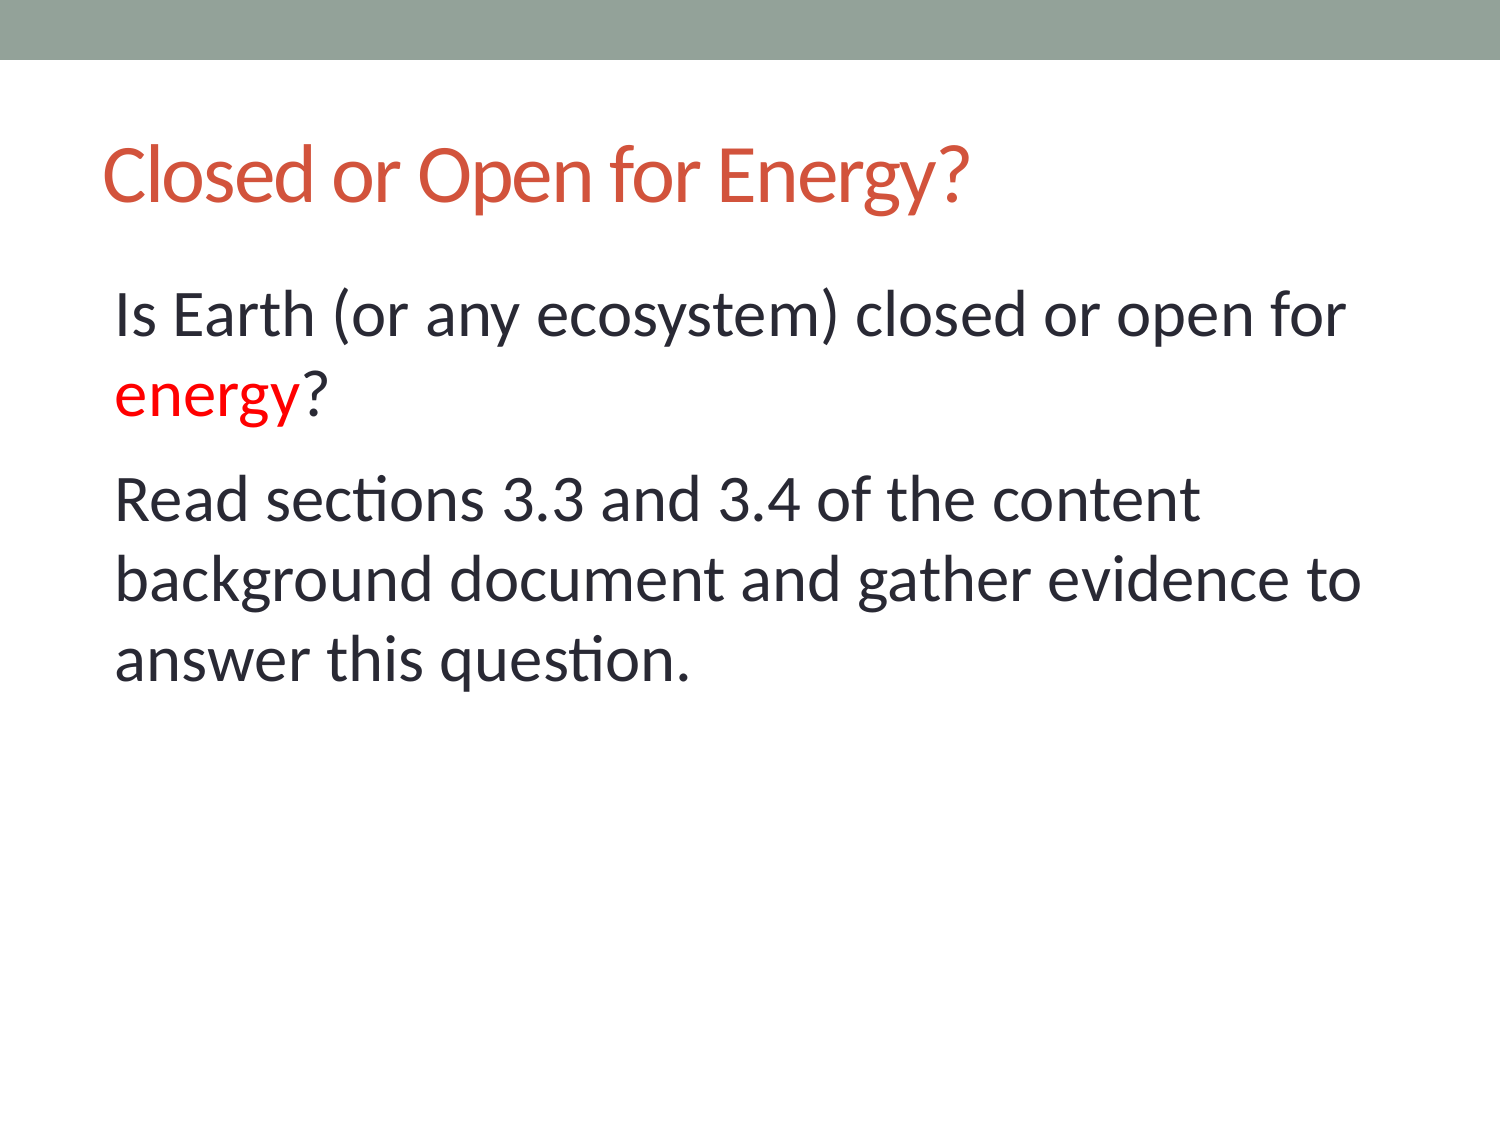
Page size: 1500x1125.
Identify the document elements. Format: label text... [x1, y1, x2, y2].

list Is Earth (or any ecosystem) closed or open for energy? Read sections 3.3 and 3.4 of the content background document and gather evidence to answer this question. [99, 262, 1425, 1063]
title Closed or Open for Energy? [87, 87, 1425, 250]
